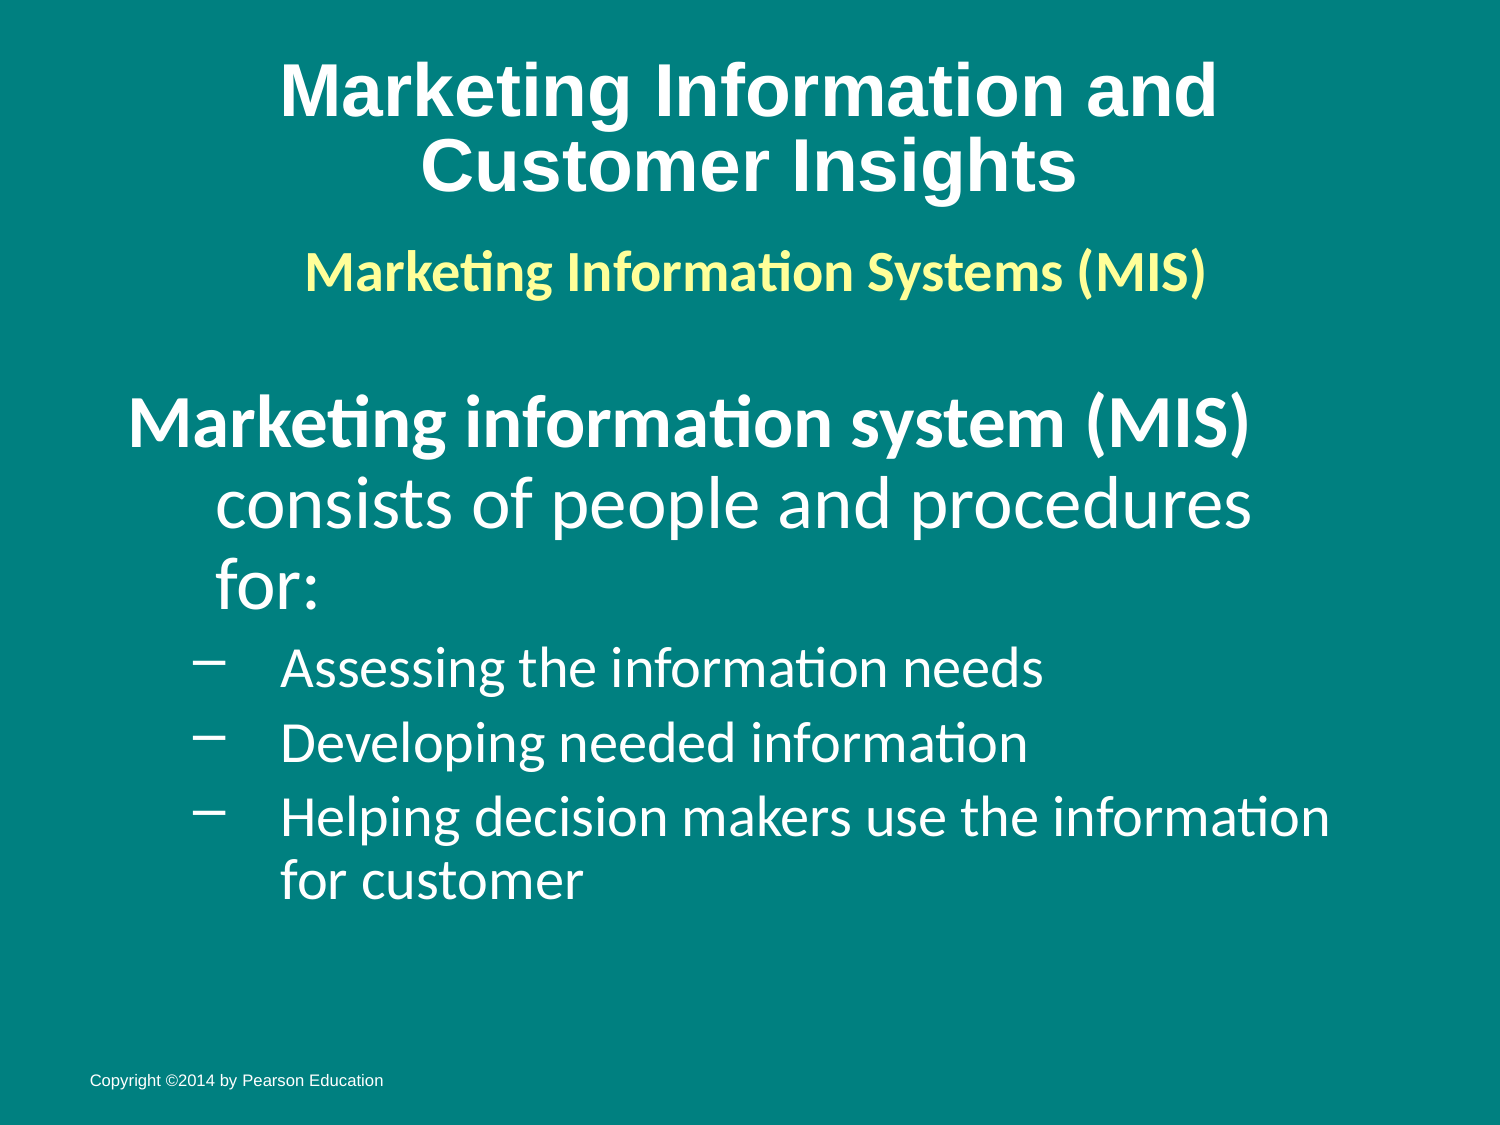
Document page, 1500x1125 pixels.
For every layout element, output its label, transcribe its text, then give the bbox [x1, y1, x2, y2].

list Marketing information system (MIS) consists of people and procedures for: Assessing the information needs Developing needed information Helping decision makers use the information for customer [112, 374, 1388, 1051]
title Marketing Information and Customer Insights [112, 37, 1388, 226]
text_box Copyright ©2014 by Pearson Education [74, 1062, 825, 1098]
list Marketing Information Systems (MIS) [87, 237, 1426, 301]
